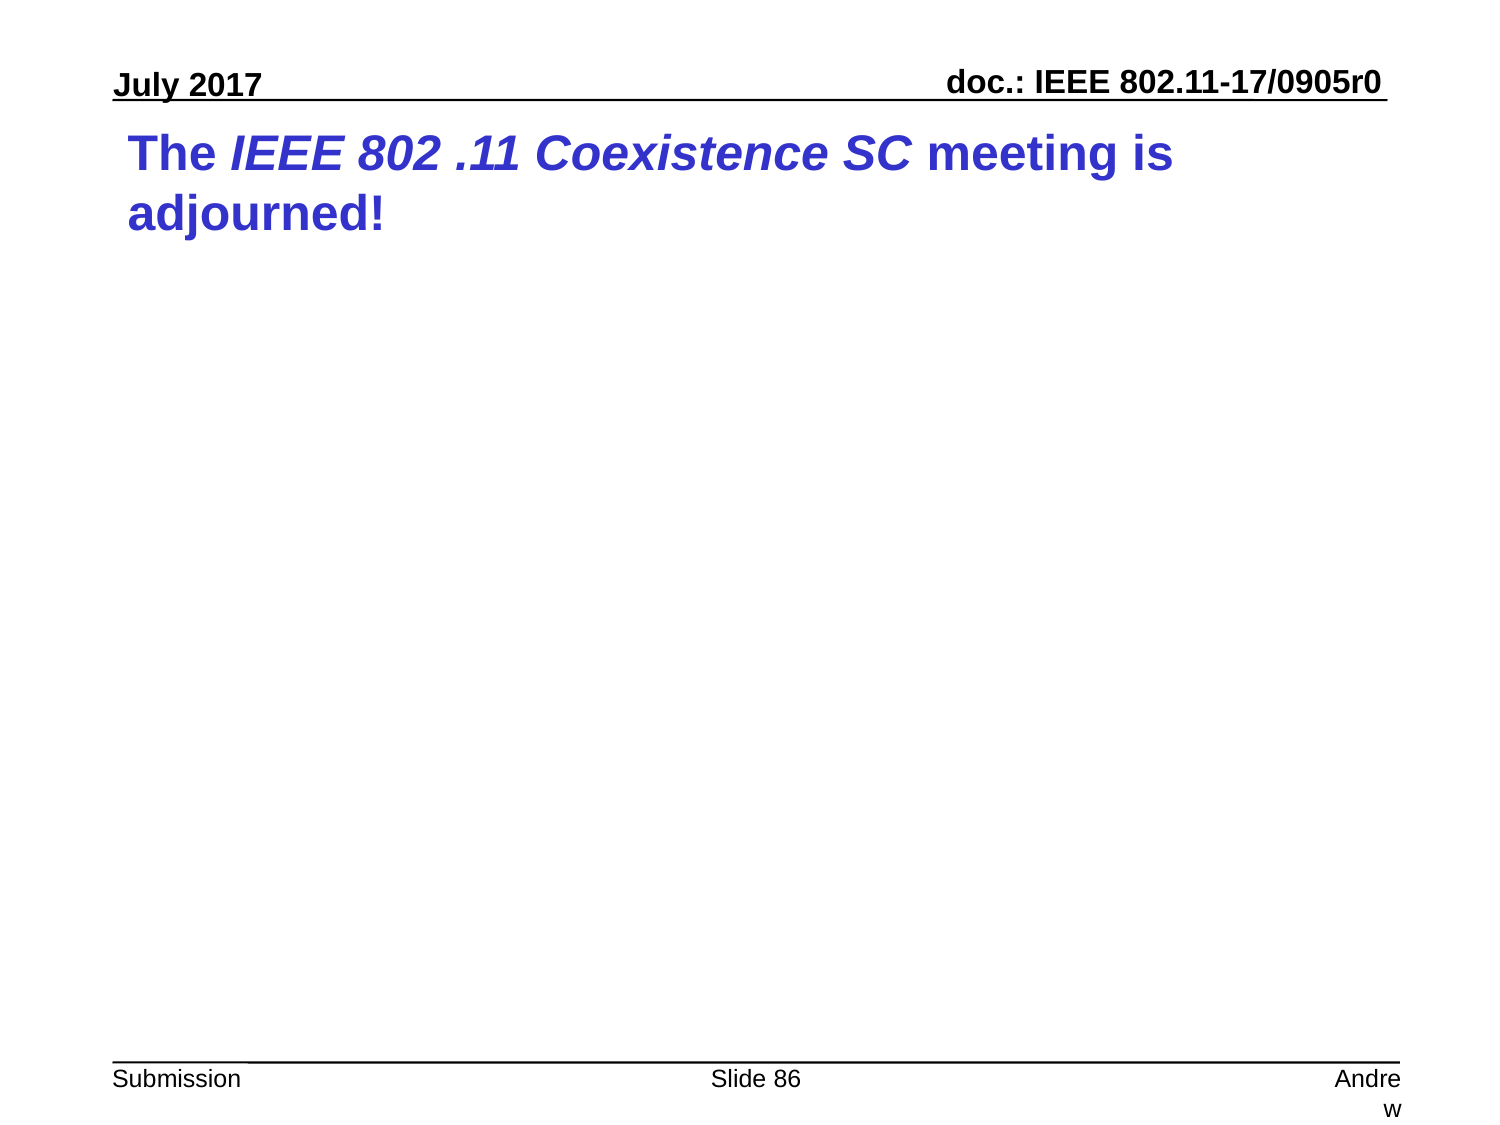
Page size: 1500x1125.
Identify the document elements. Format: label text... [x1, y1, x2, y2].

title The IEEE 802 .11 Coexistence SC meeting is adjourned! [112, 112, 1388, 288]
slide_number Slide 86 [709, 1061, 803, 1093]
footer Andrew Myles, Cisco [1320, 1061, 1402, 1093]
